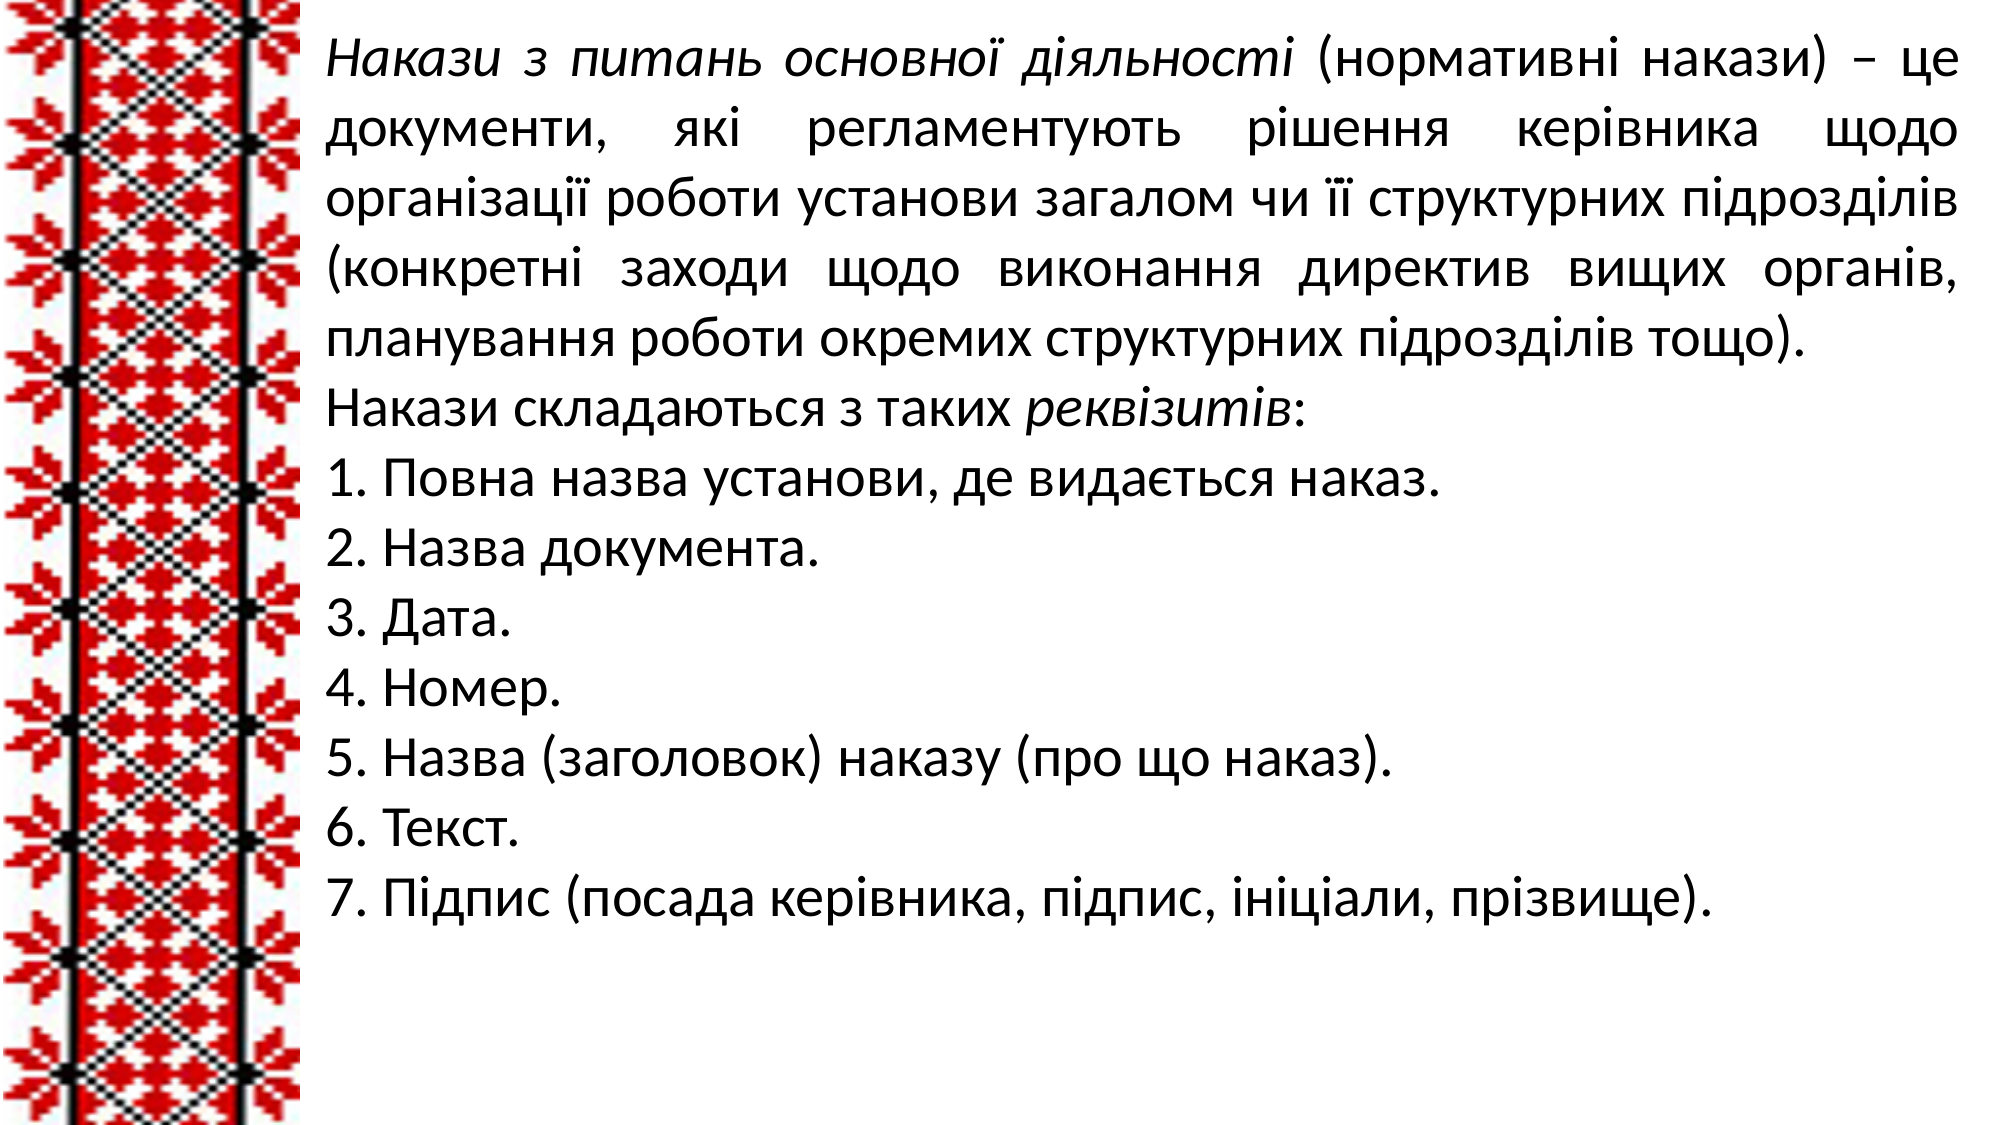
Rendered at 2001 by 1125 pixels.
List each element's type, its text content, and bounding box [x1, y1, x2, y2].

text_box Накази з питань основної діяльності (нормативні на­кази) – це документи, які регламентують рішення керівника щодо організації роботи установи загалом чи її структурних підрозділів (конкретні заходи щодо виконання директив вищих органів, планування роботи окремих структурних підрозділів тощо). Накази складаються з таких реквізитів: 1. Повна назва установи, де видається наказ. 2. Назва документа. 3. Дата. 4. Номер. 5. Назва (заголовок) наказу (про що наказ). 6. Текст. 7. Підпис (посада керівника, підпис, ініціали, прі­звище). [310, 10, 1976, 936]
picture [3, 0, 300, 1125]
